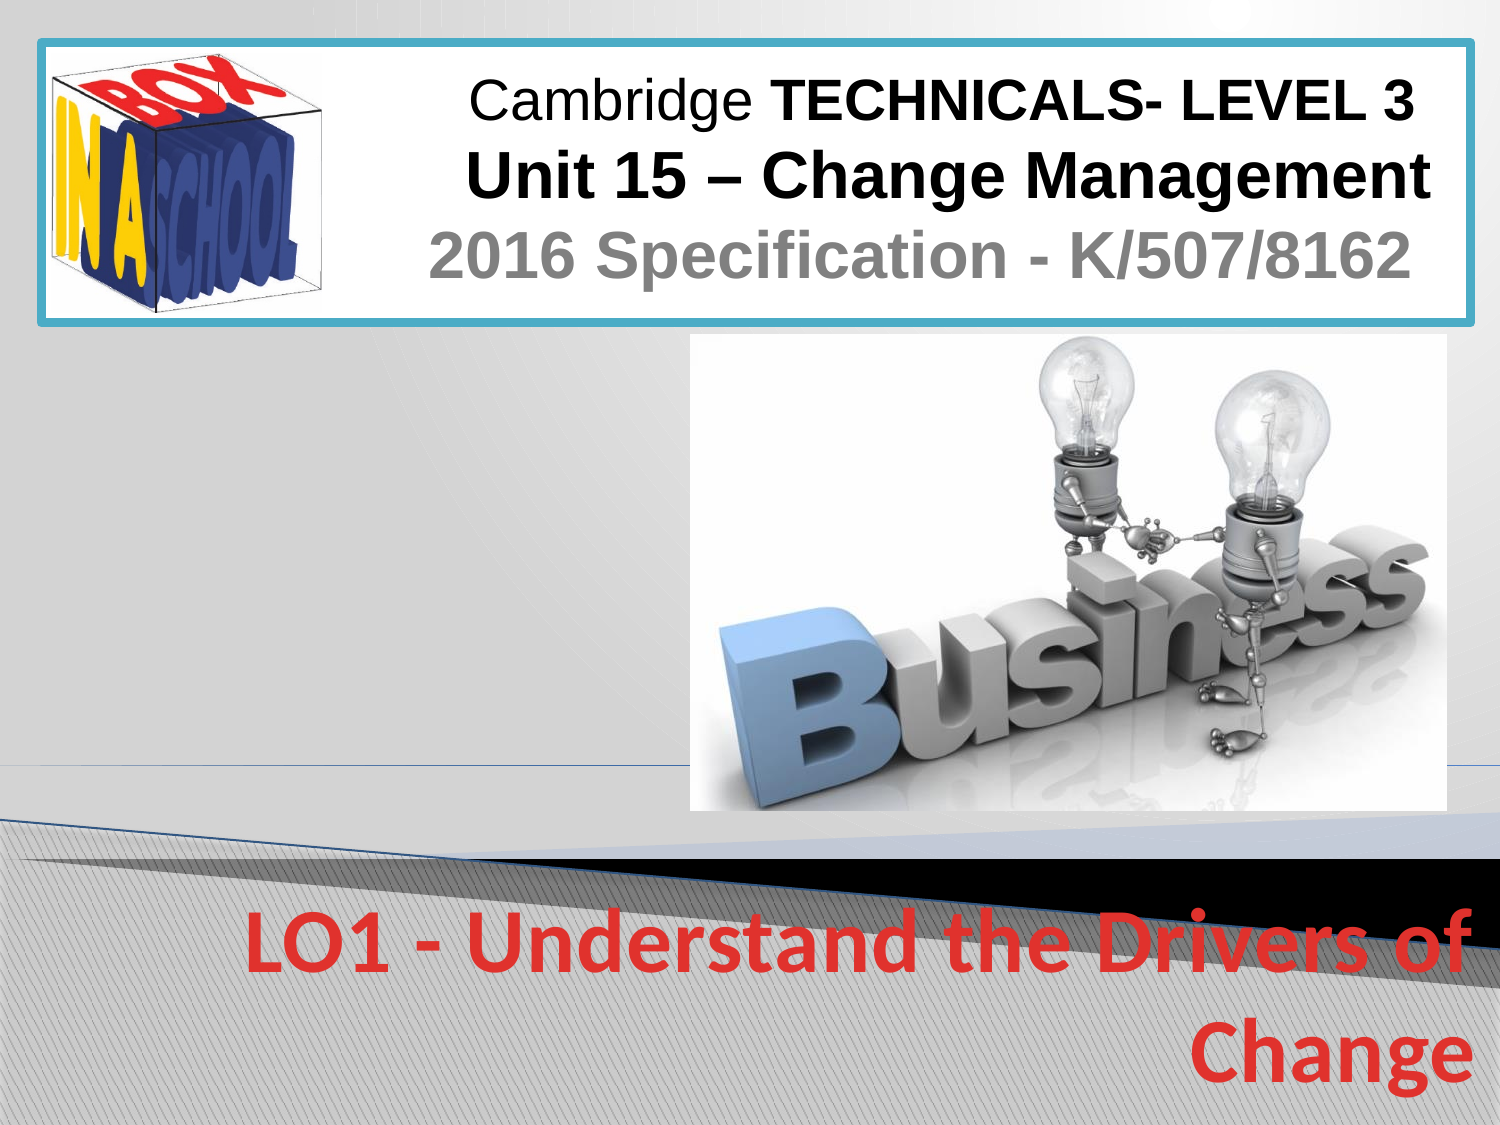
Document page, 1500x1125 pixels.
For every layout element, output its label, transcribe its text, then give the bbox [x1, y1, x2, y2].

picture [51, 52, 322, 313]
picture [690, 334, 1448, 811]
picture [5, 859, 591, 873]
text_box [37, 38, 1475, 327]
subtitle LO1 - Understand the Drivers of Change [53, 873, 1495, 1000]
text_box Cambridge TECHNICALS- LEVEL 3 Unit 15 – Change Management 2016 Specification - K/507/8162 [322, 54, 1447, 300]
picture [1495, 951, 1500, 989]
